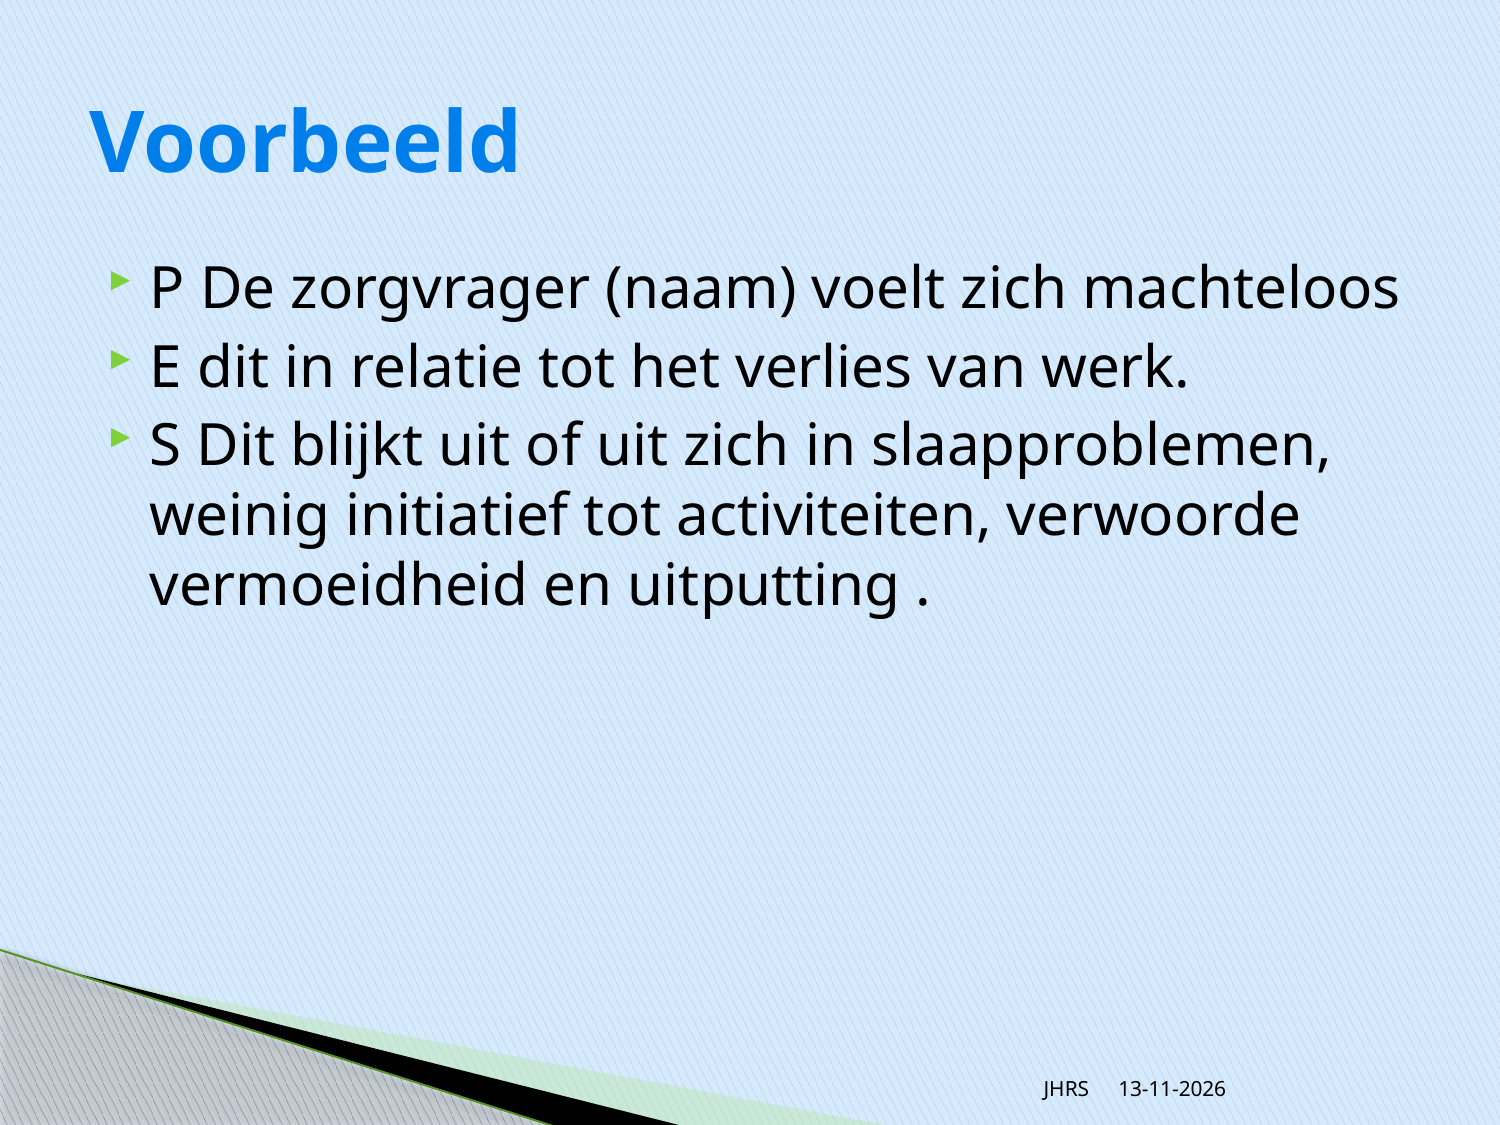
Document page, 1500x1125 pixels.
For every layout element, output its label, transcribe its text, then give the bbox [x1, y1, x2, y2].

title Voorbeeld [75, 45, 1425, 233]
footer JHRS [718, 1051, 1105, 1112]
list P De zorgvrager (naam) voelt zich machteloos E dit in relatie tot het verlies van werk. S Dit blijkt uit of uit zich in slaapproblemen, weinig initiatief tot activiteiten, verwoorde vermoeidheid en uitputting . [75, 243, 1425, 986]
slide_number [1105, 1051, 1419, 1112]
